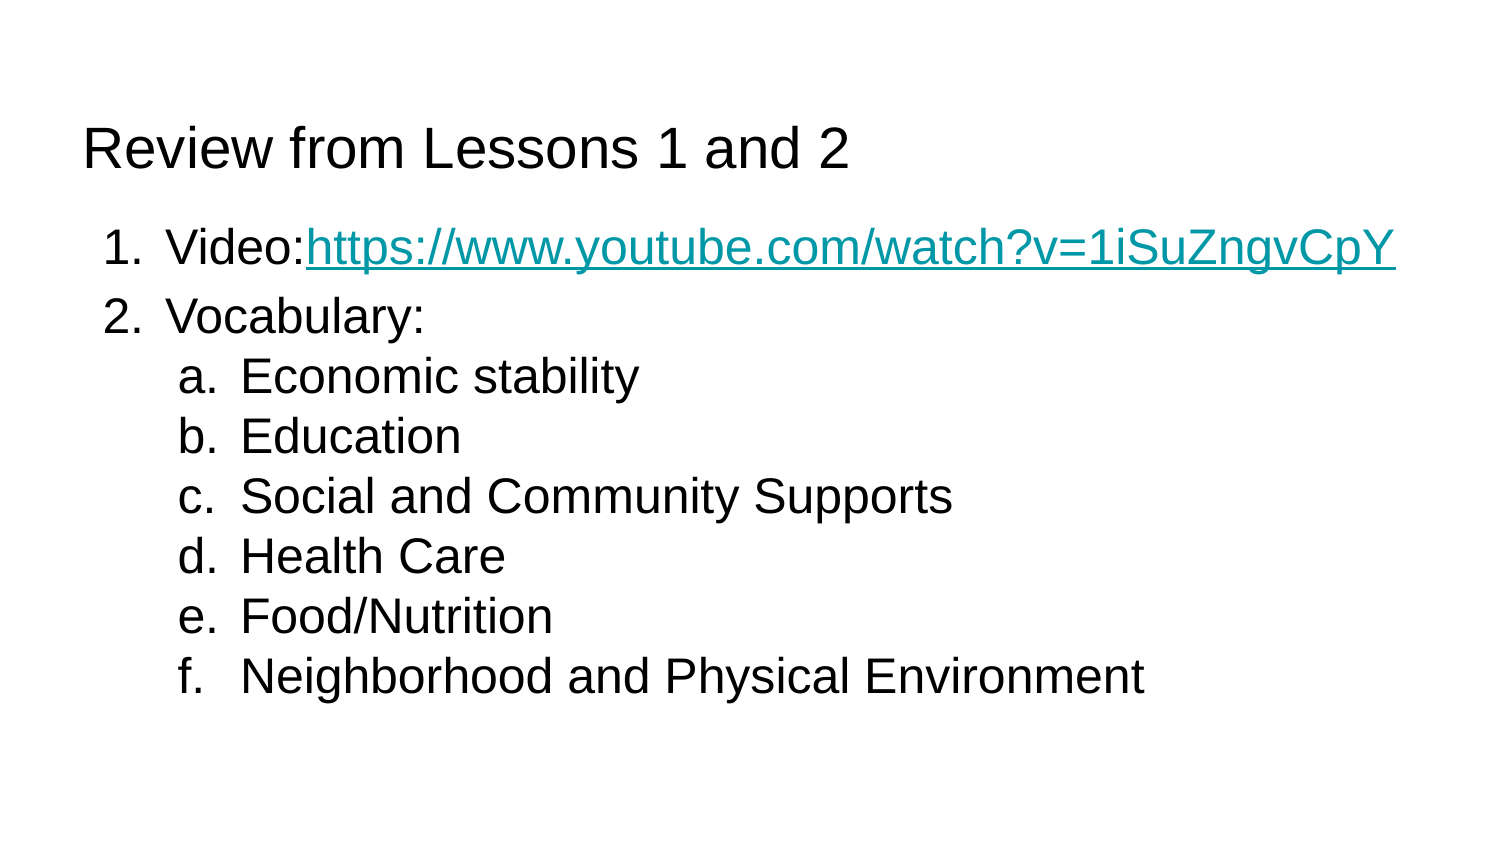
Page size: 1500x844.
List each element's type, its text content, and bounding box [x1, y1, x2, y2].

list Video:https://www.youtube.com/watch?v=1iSuZngvCpY Vocabulary: Economic stability Education Social and Community Supports Health Care Food/Nutrition Neighborhood and Physical Environment [75, 198, 1464, 785]
title Review from Lessons 1 and 2 [75, 39, 1263, 181]
